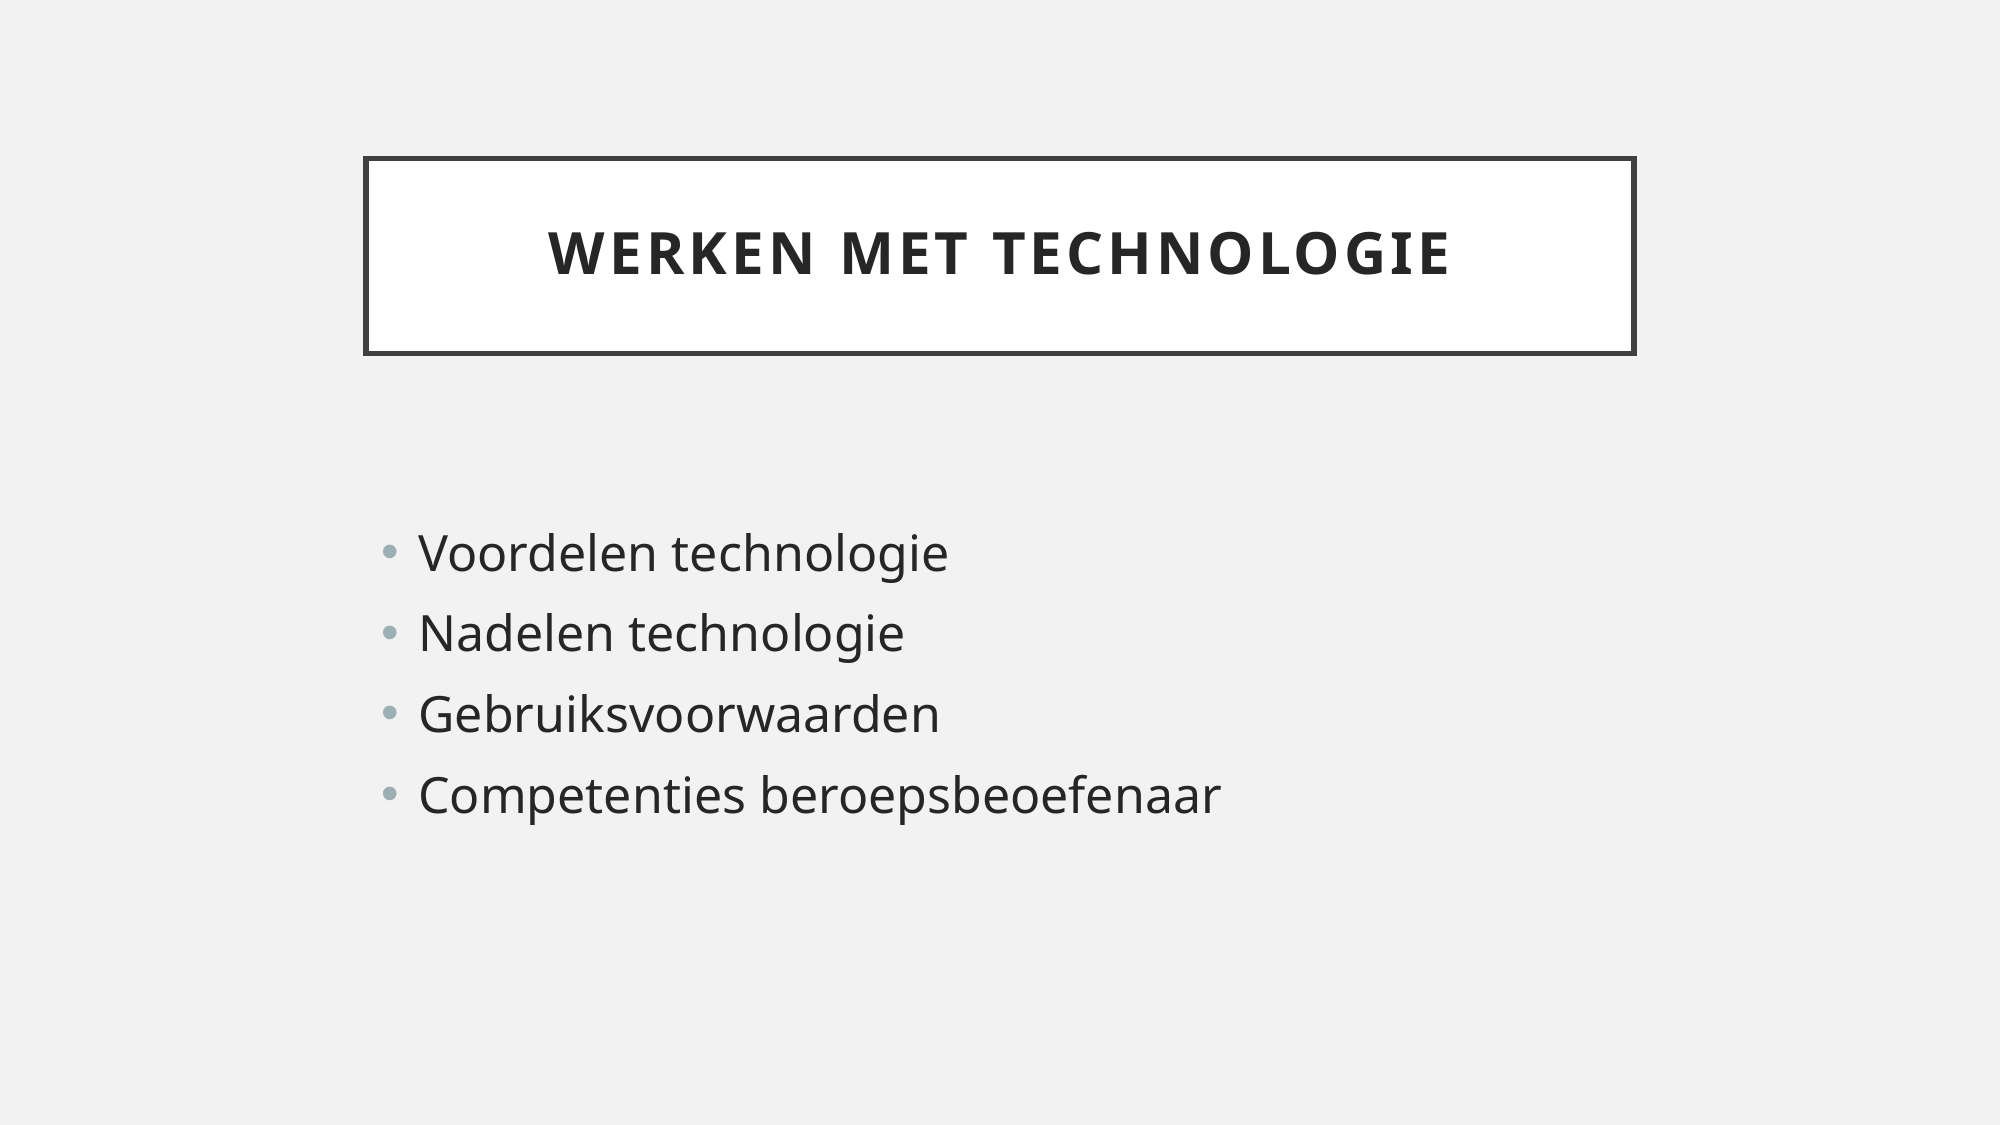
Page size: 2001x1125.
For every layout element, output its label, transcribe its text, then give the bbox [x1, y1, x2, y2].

title Werken met technologie [363, 156, 1637, 356]
list Voordelen technologie Nadelen technologie Gebruiksvoorwaarden Competenties beroepsbeoefenaar [366, 432, 1634, 942]
